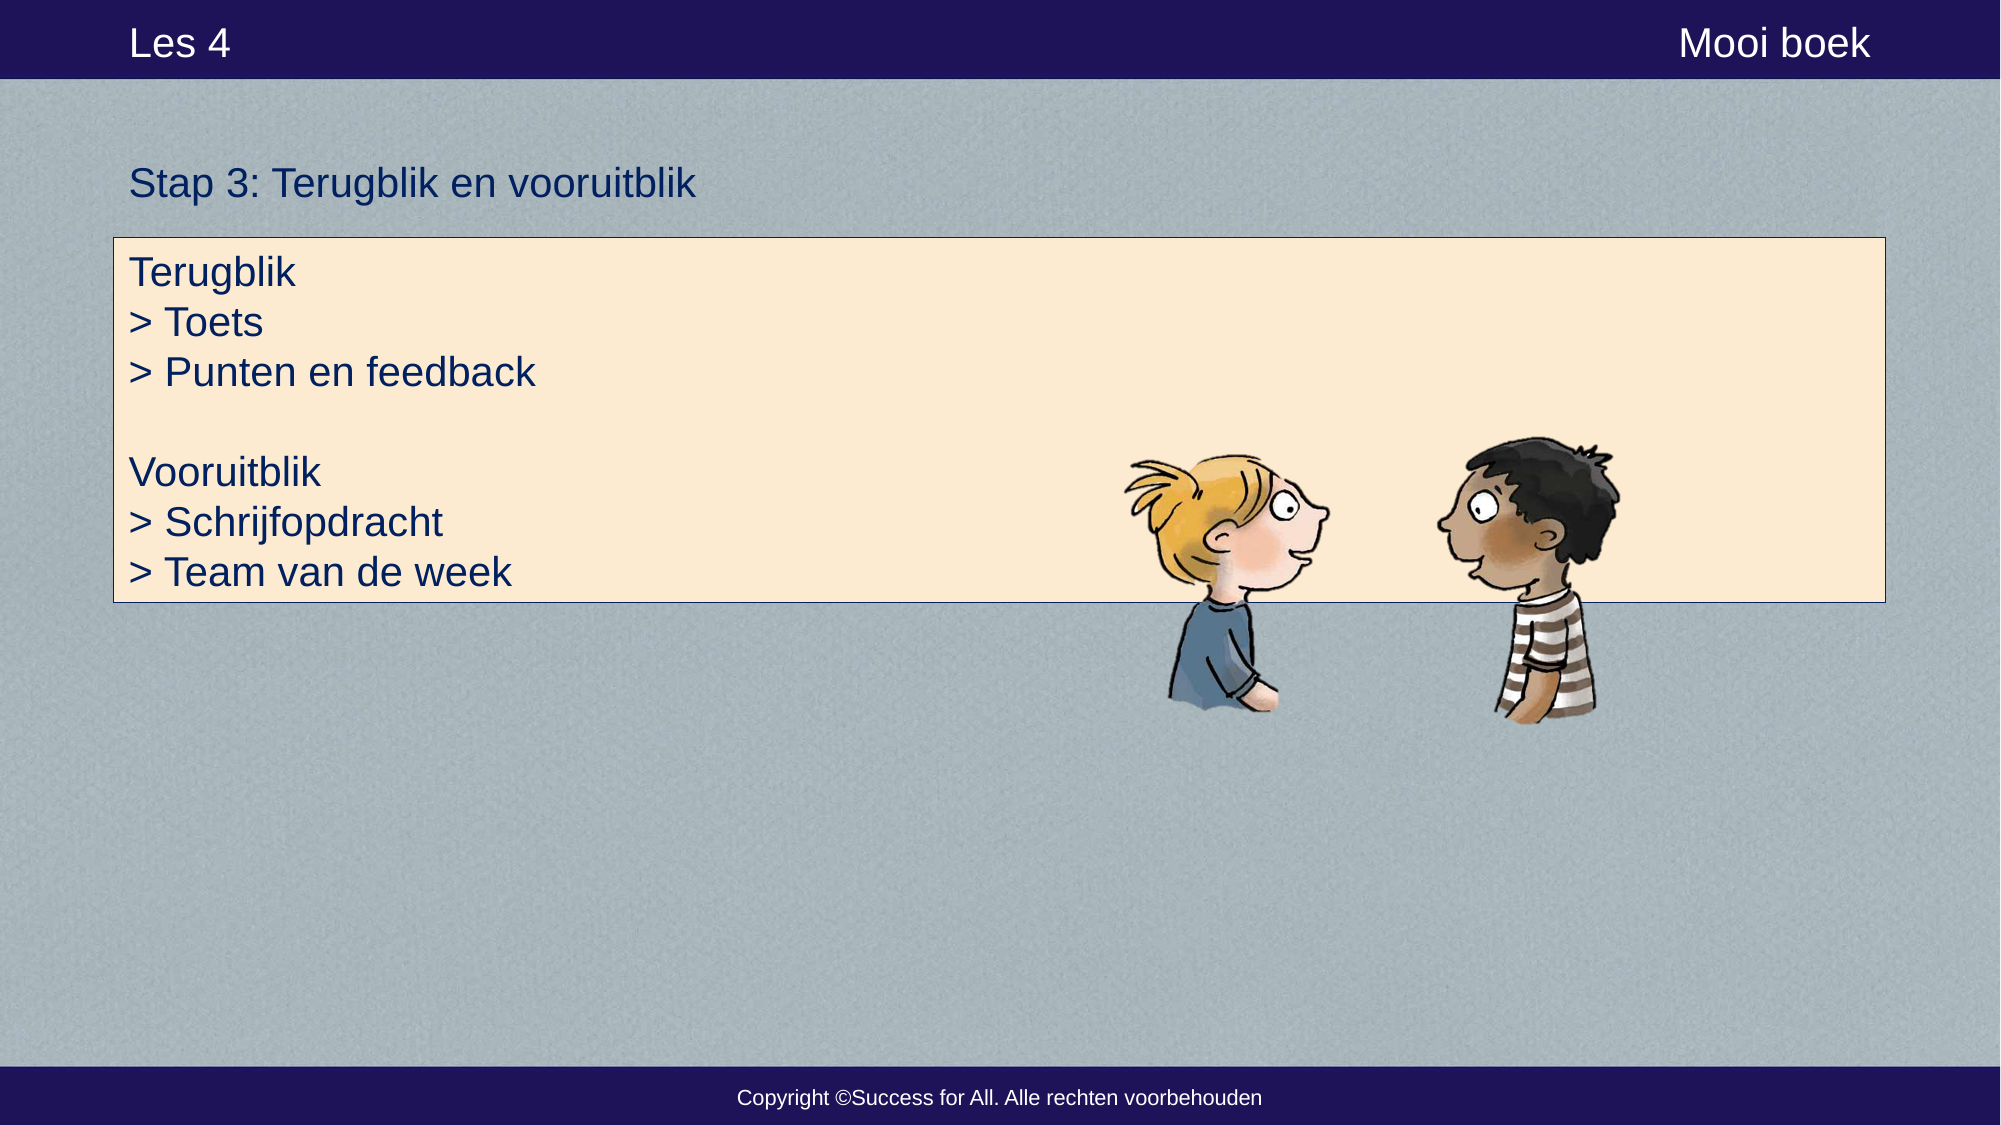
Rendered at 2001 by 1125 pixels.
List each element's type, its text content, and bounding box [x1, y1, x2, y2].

text_box Copyright ©Success for All. Alle rechten voorbehouden [0, 1076, 2000, 1125]
text_box Terugblik > Toets > Punten en feedback Vooruitblik > Schrijfopdracht > Team van de week [113, 237, 1886, 603]
text_box Les 4 [114, 8, 354, 73]
text_box Stap 3: Terugblik en vooruitblik [113, 148, 1635, 214]
text_box Mooi boek [999, 8, 1886, 73]
picture [0, 0, 2001, 1125]
